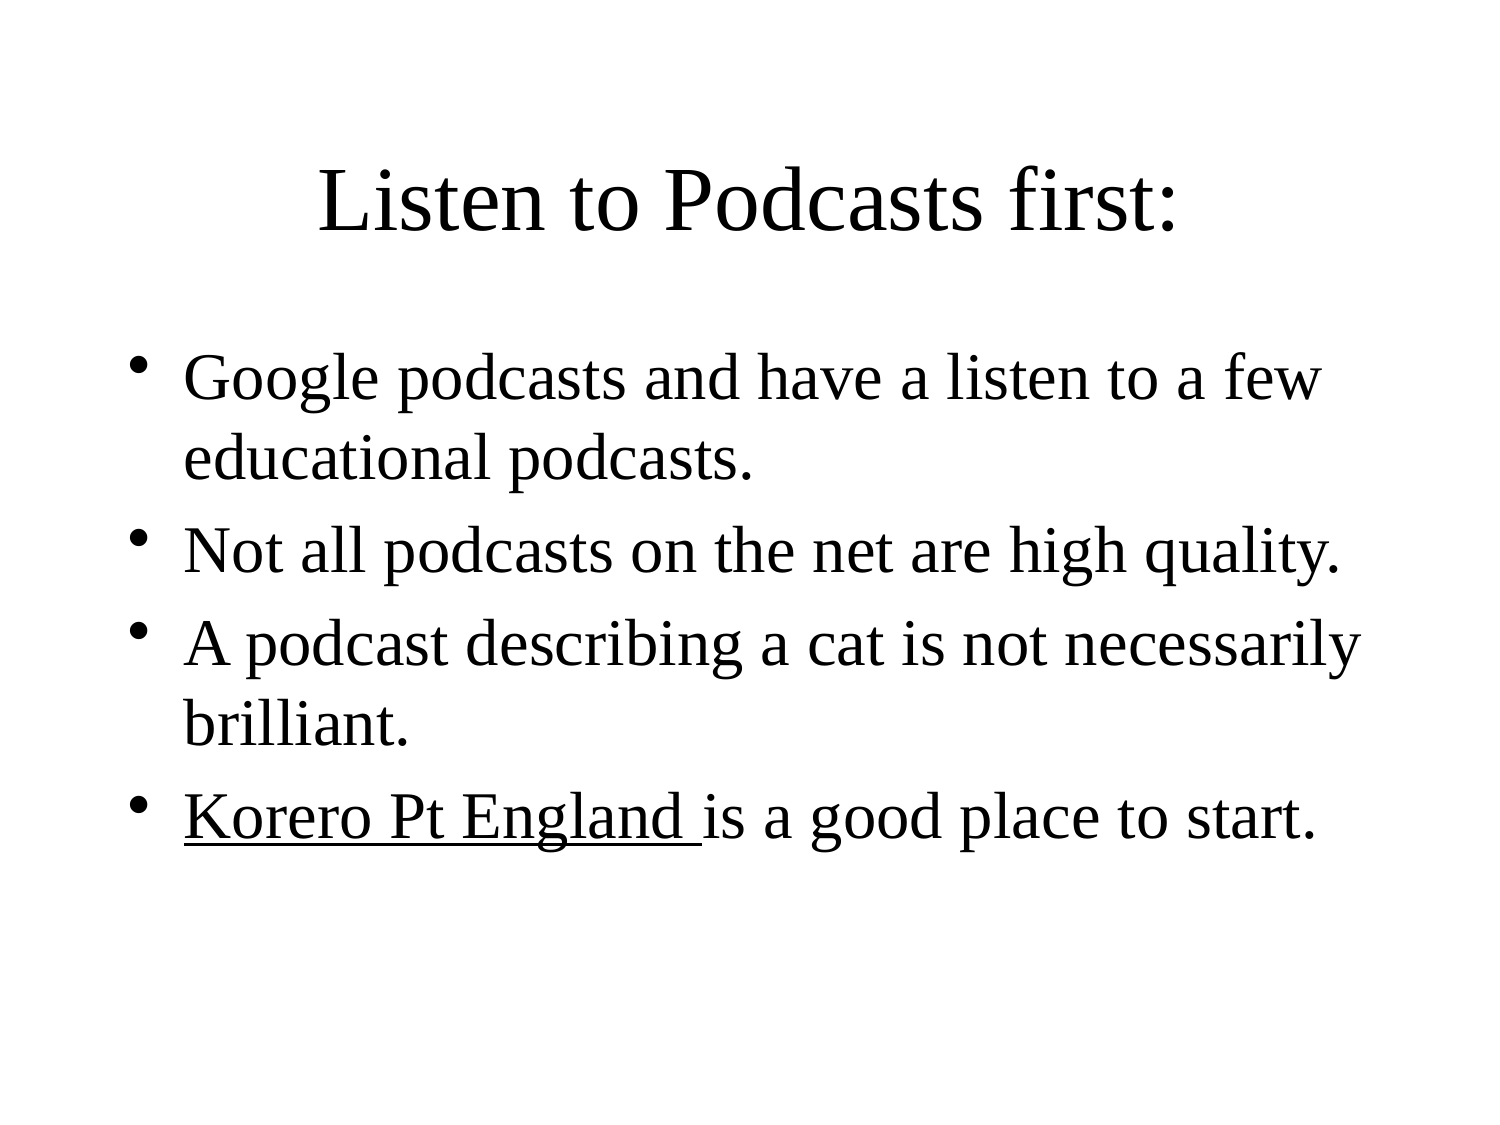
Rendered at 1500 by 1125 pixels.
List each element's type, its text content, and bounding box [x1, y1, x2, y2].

list Google podcasts and have a listen to a few educational podcasts. Not all podcasts on the net are high quality. A podcast describing a cat is not necessarily brilliant. Korero Pt England is a good place to start. [112, 324, 1388, 1001]
title Listen to Podcasts first: [112, 99, 1388, 288]
